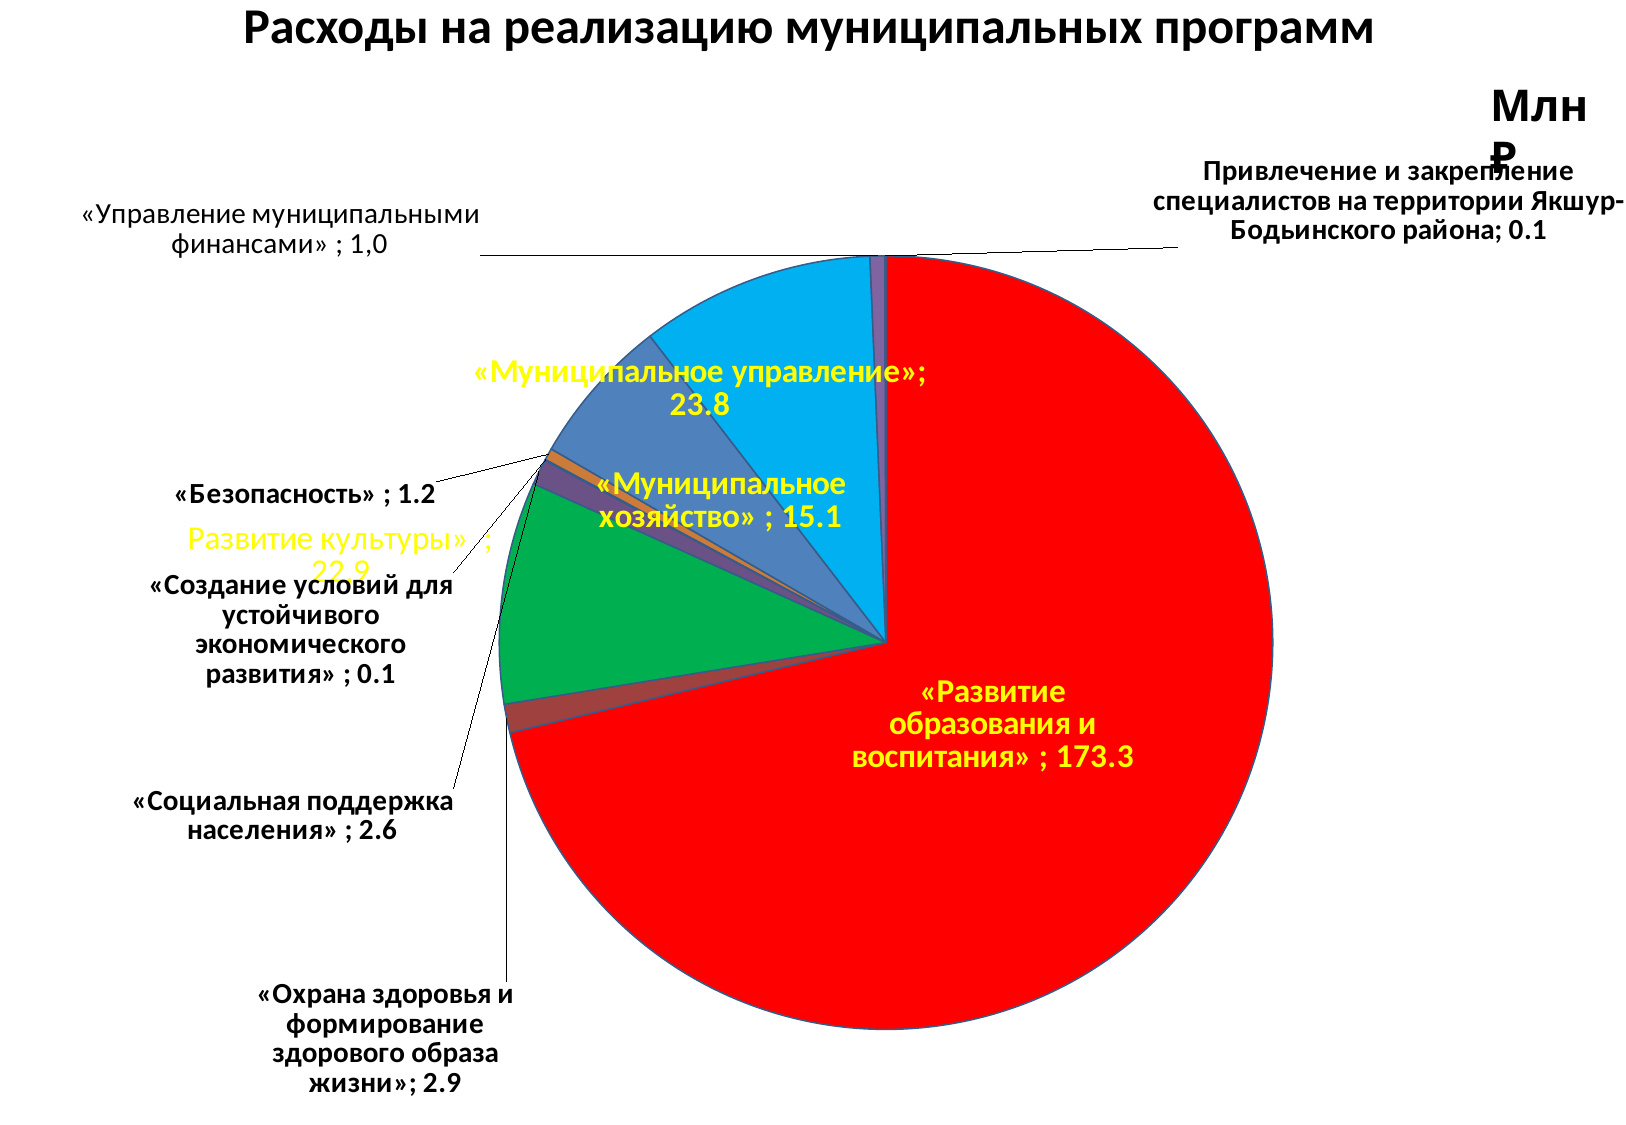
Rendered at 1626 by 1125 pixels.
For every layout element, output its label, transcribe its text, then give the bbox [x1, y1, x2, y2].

chart [0, 62, 1625, 1125]
title Расходы на реализацию муниципальных программ [37, 0, 1582, 25]
